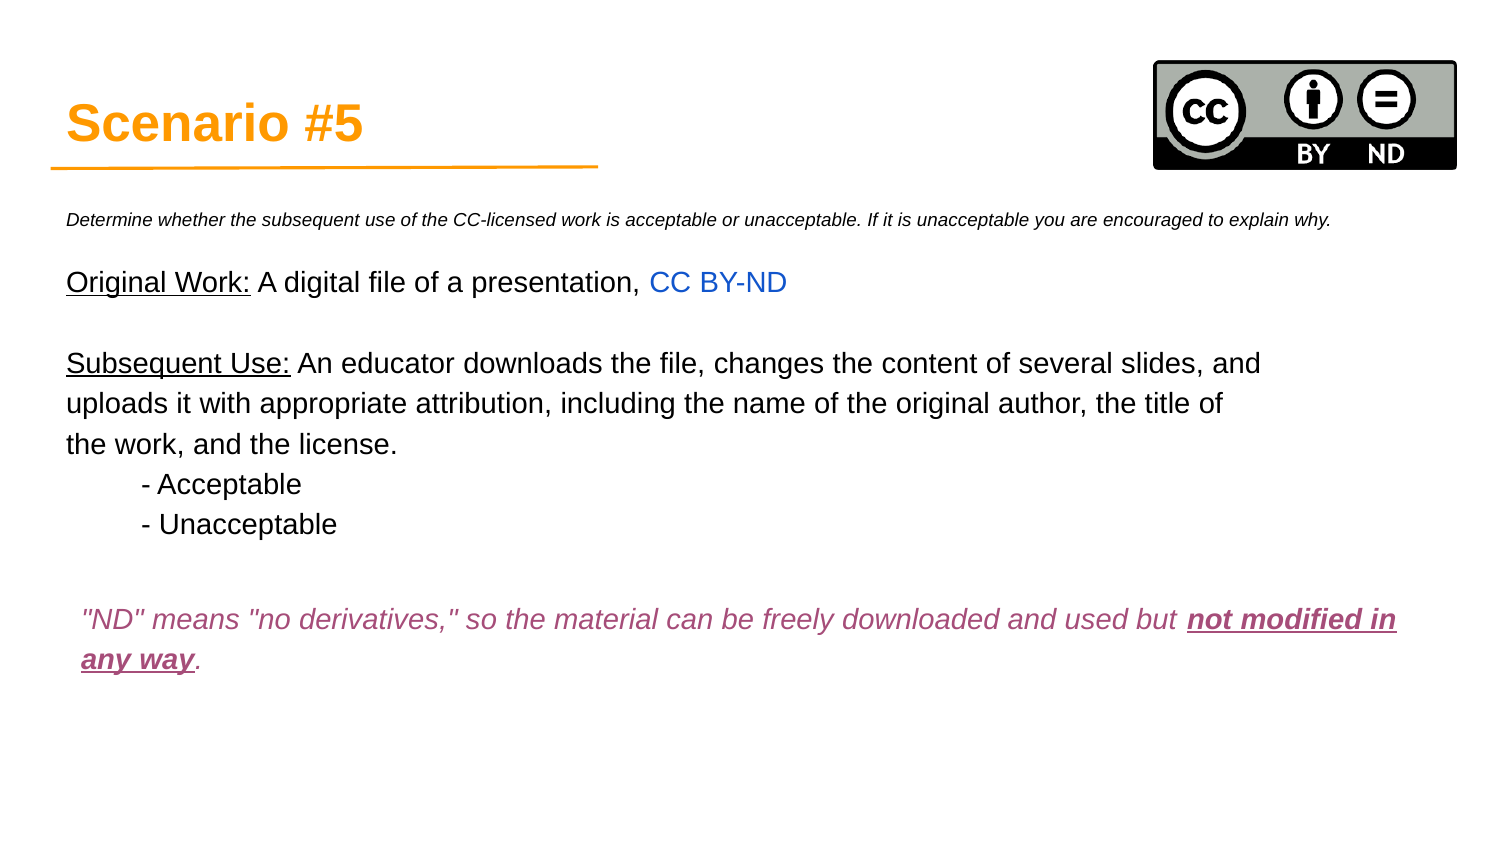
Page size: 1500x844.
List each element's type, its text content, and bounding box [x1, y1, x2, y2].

title Scenario #5 [51, 72, 1148, 167]
list Determine whether the subsequent use of the CC-licensed work is acceptable or unacceptable. If it is unacceptable you are encouraged to explain why. Original Work: A digital file of a presentation, CC BY-ND Subsequent Use: An educator downloads the file, changes the content of several slides, and uploads it with appropriate attribution, including the name of the original author, the title of the work, and the license. - Acceptable - Unacceptable [51, 189, 1449, 560]
text_box "ND" means "no derivatives," so the material can be freely downloaded and used but not modified in any way. [66, 579, 1434, 691]
picture [1153, 60, 1457, 171]
